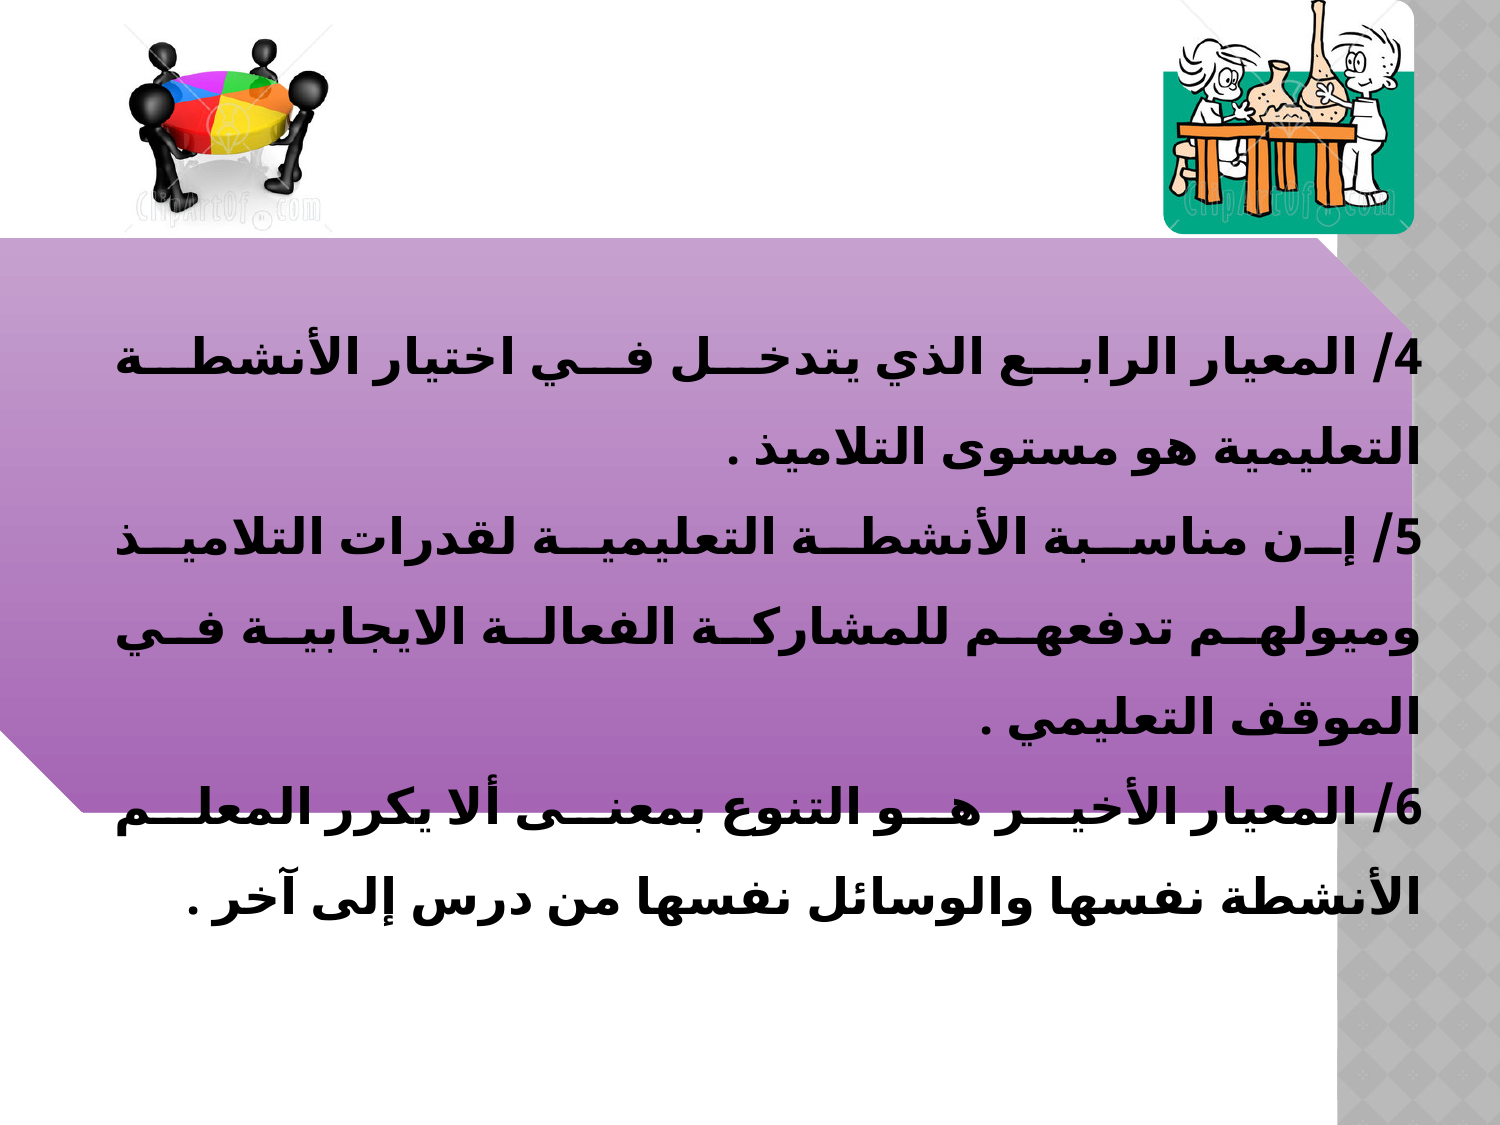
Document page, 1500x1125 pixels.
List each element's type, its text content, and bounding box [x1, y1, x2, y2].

text_box [0, 237, 1367, 813]
text_box 4/ المعيار الرابع الذي يتدخل في اختيار الأنشطة التعليمية هو مستوى التلاميذ . 5/ إن مناسبة الأنشطة التعليمية لقدرات التلاميذ وميولهم تدفعهم للمشاركة الفعالة الايجابية في الموقف التعليمي . 6/ المعيار الأخير هو التنوع بمعنى ألا يكرر المعلم الأنشطة نفسها والوسائل نفسها من درس إلى آخر . [99, 287, 1438, 933]
picture [118, 18, 338, 238]
picture [1162, 0, 1415, 235]
